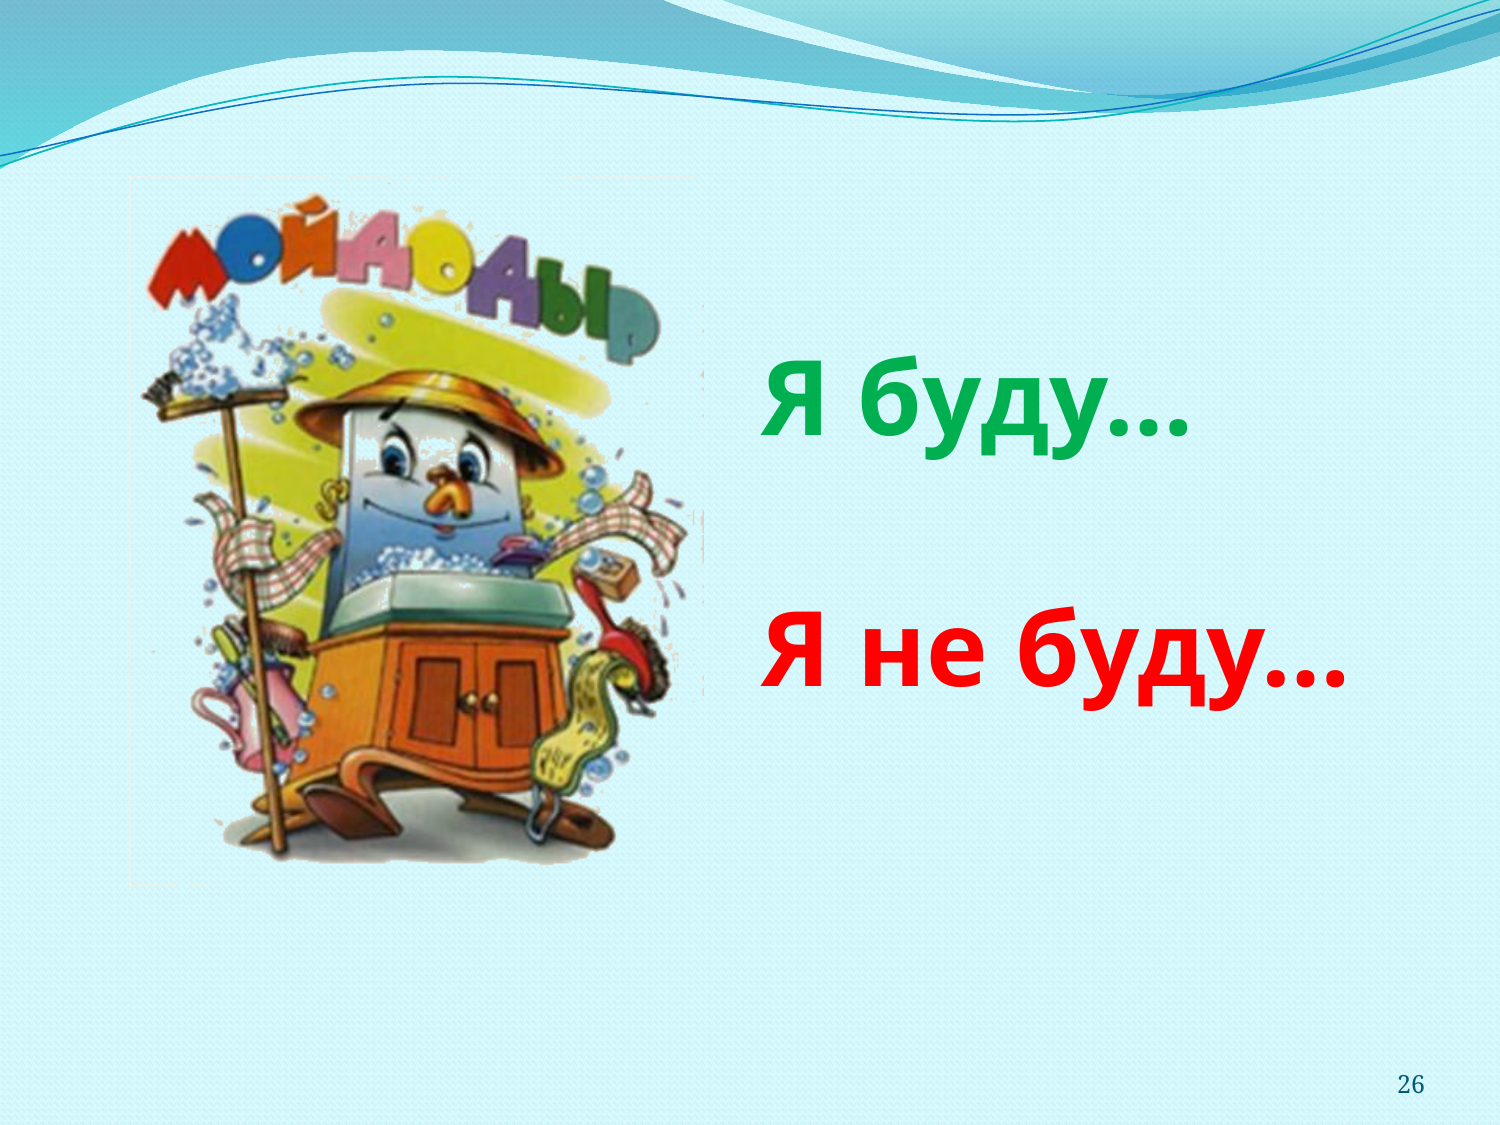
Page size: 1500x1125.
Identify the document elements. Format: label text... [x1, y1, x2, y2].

title Я буду… Я не буду… [761, 128, 1500, 832]
slide_number 26 [1299, 1042, 1425, 1103]
picture [128, 175, 704, 890]
